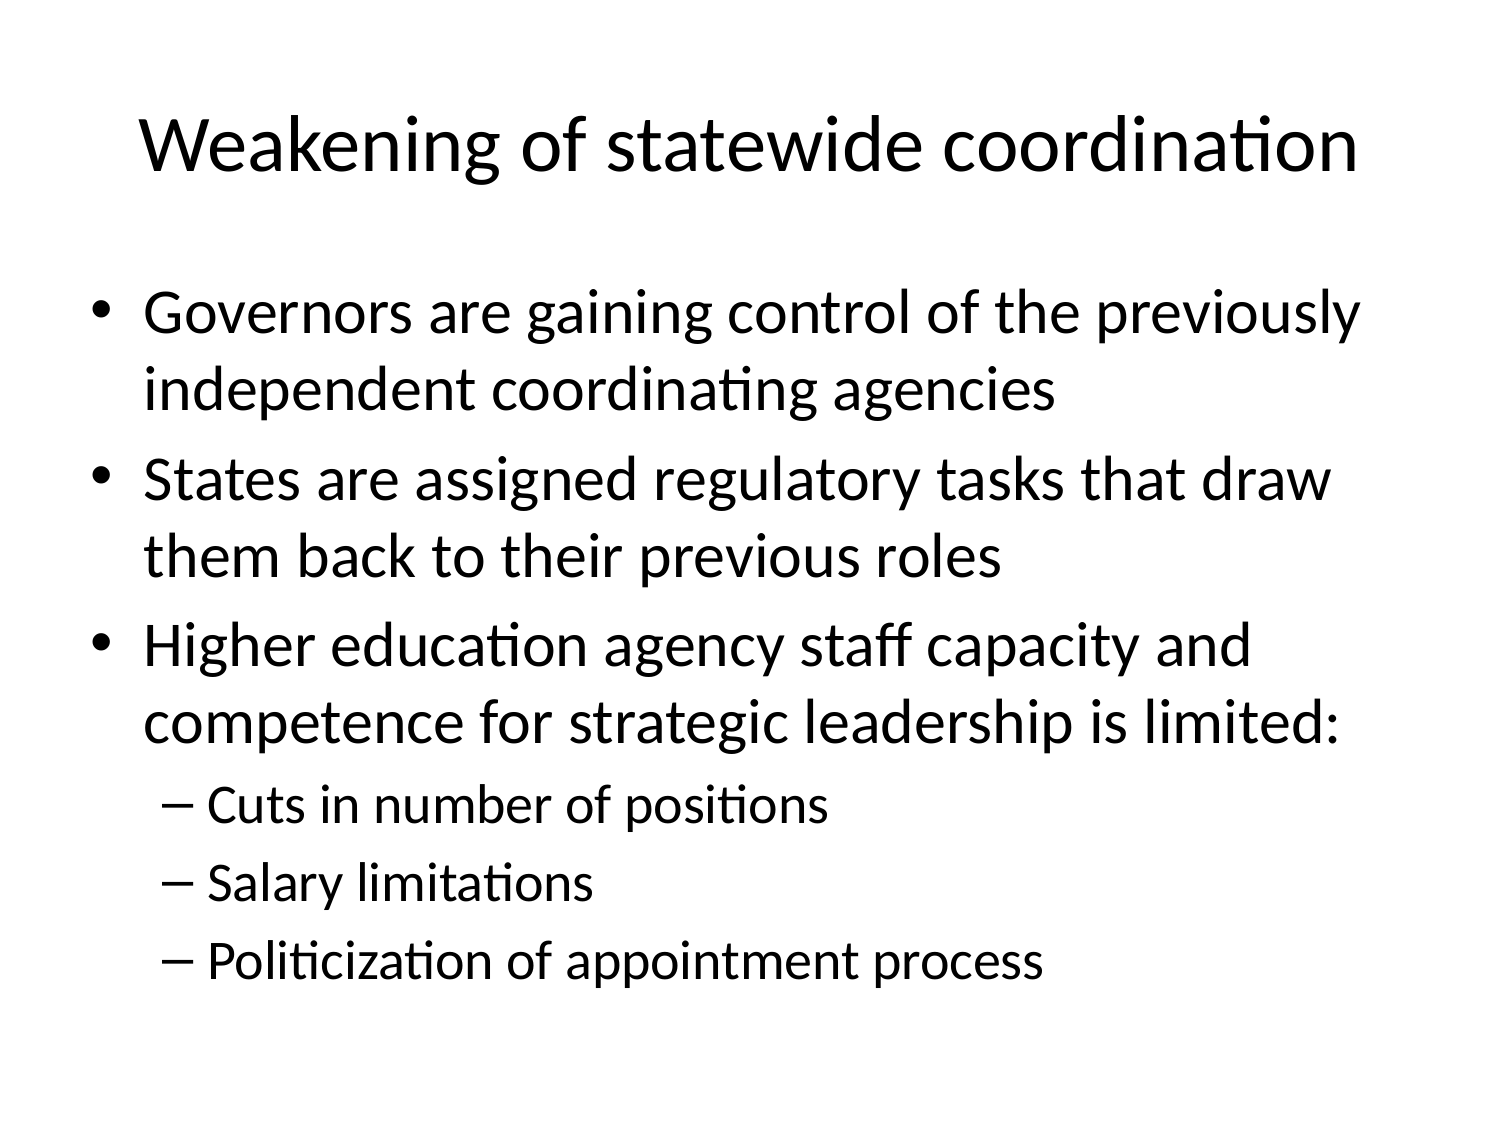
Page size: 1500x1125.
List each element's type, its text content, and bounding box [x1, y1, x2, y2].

title Weakening of statewide coordination [75, 45, 1425, 233]
list Governors are gaining control of the previously independent coordinating agencies States are assigned regulatory tasks that draw them back to their previous roles Higher education agency staff capacity and competence for strategic leadership is limited: Cuts in number of positions Salary limitations Politicization of appointment process [75, 262, 1425, 1005]
